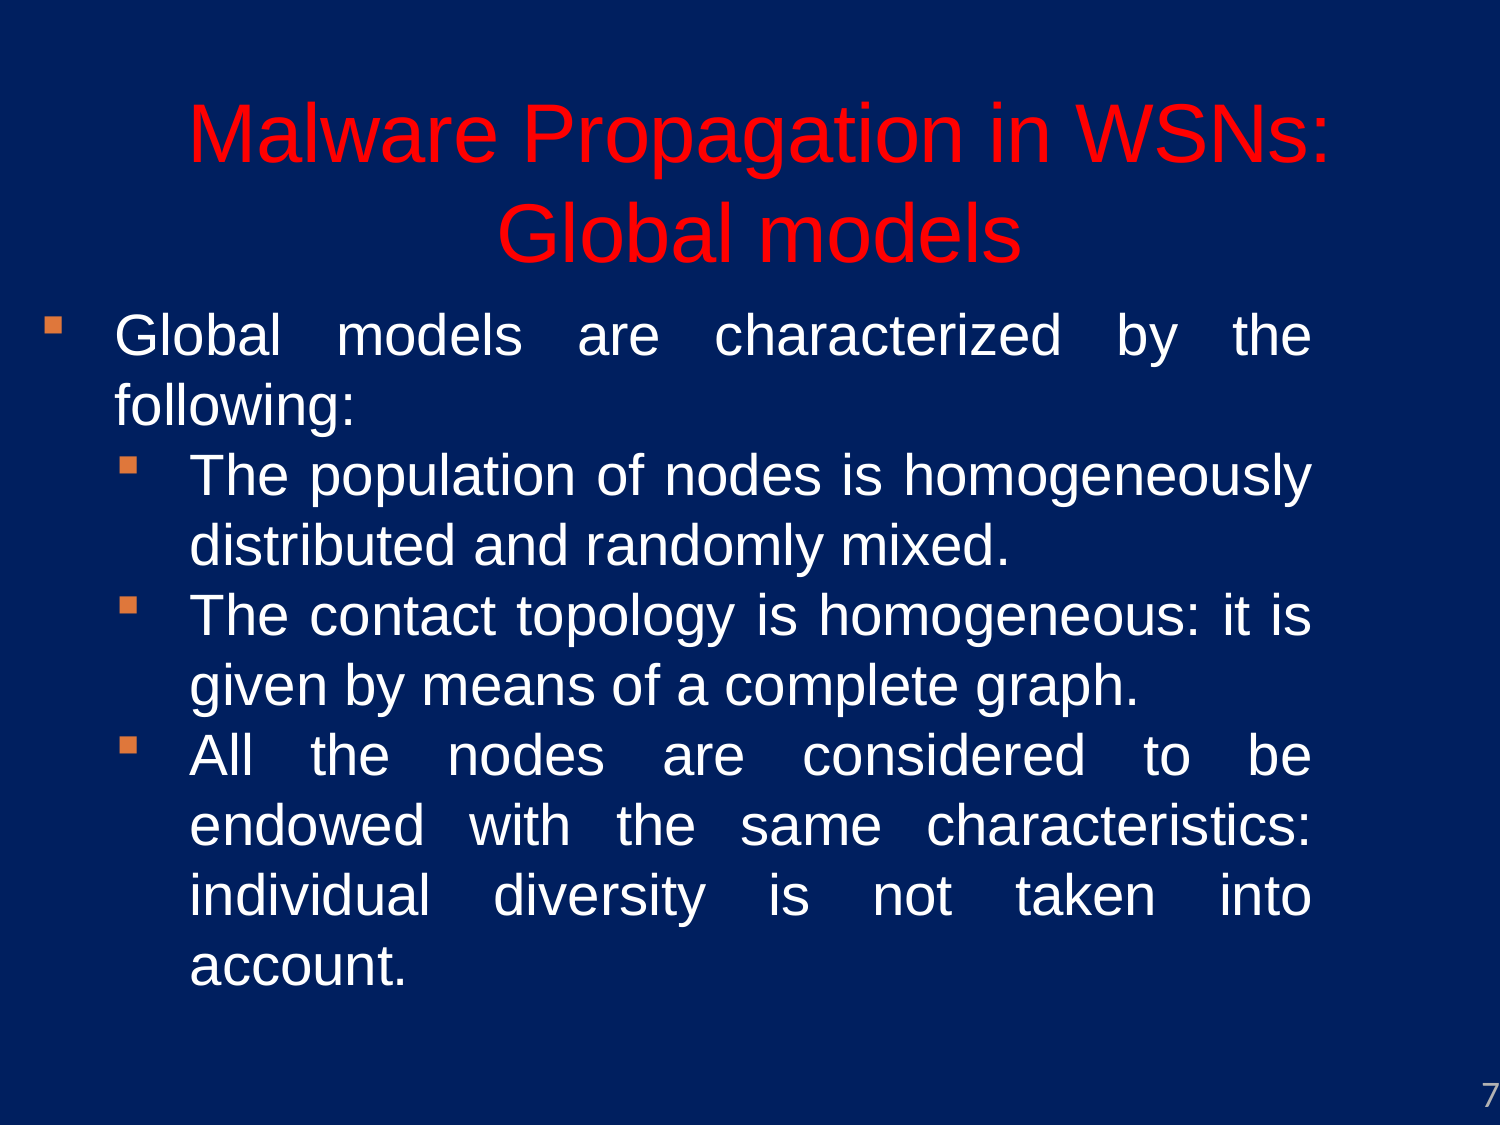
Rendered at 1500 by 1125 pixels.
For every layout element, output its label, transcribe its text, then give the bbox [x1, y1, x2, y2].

title Malware Propagation in WSNs: Global models [44, 53, 1456, 279]
text_box Global models are characterized by the following: The population of nodes is homogeneously distributed and randomly mixed. The contact topology is homogeneous: it is given by means of a complete graph. All the nodes are considered to be endowed with the same characteristics: individual diversity is not taken into account. [37, 297, 1313, 998]
slide_number 7 [1437, 1069, 1500, 1125]
